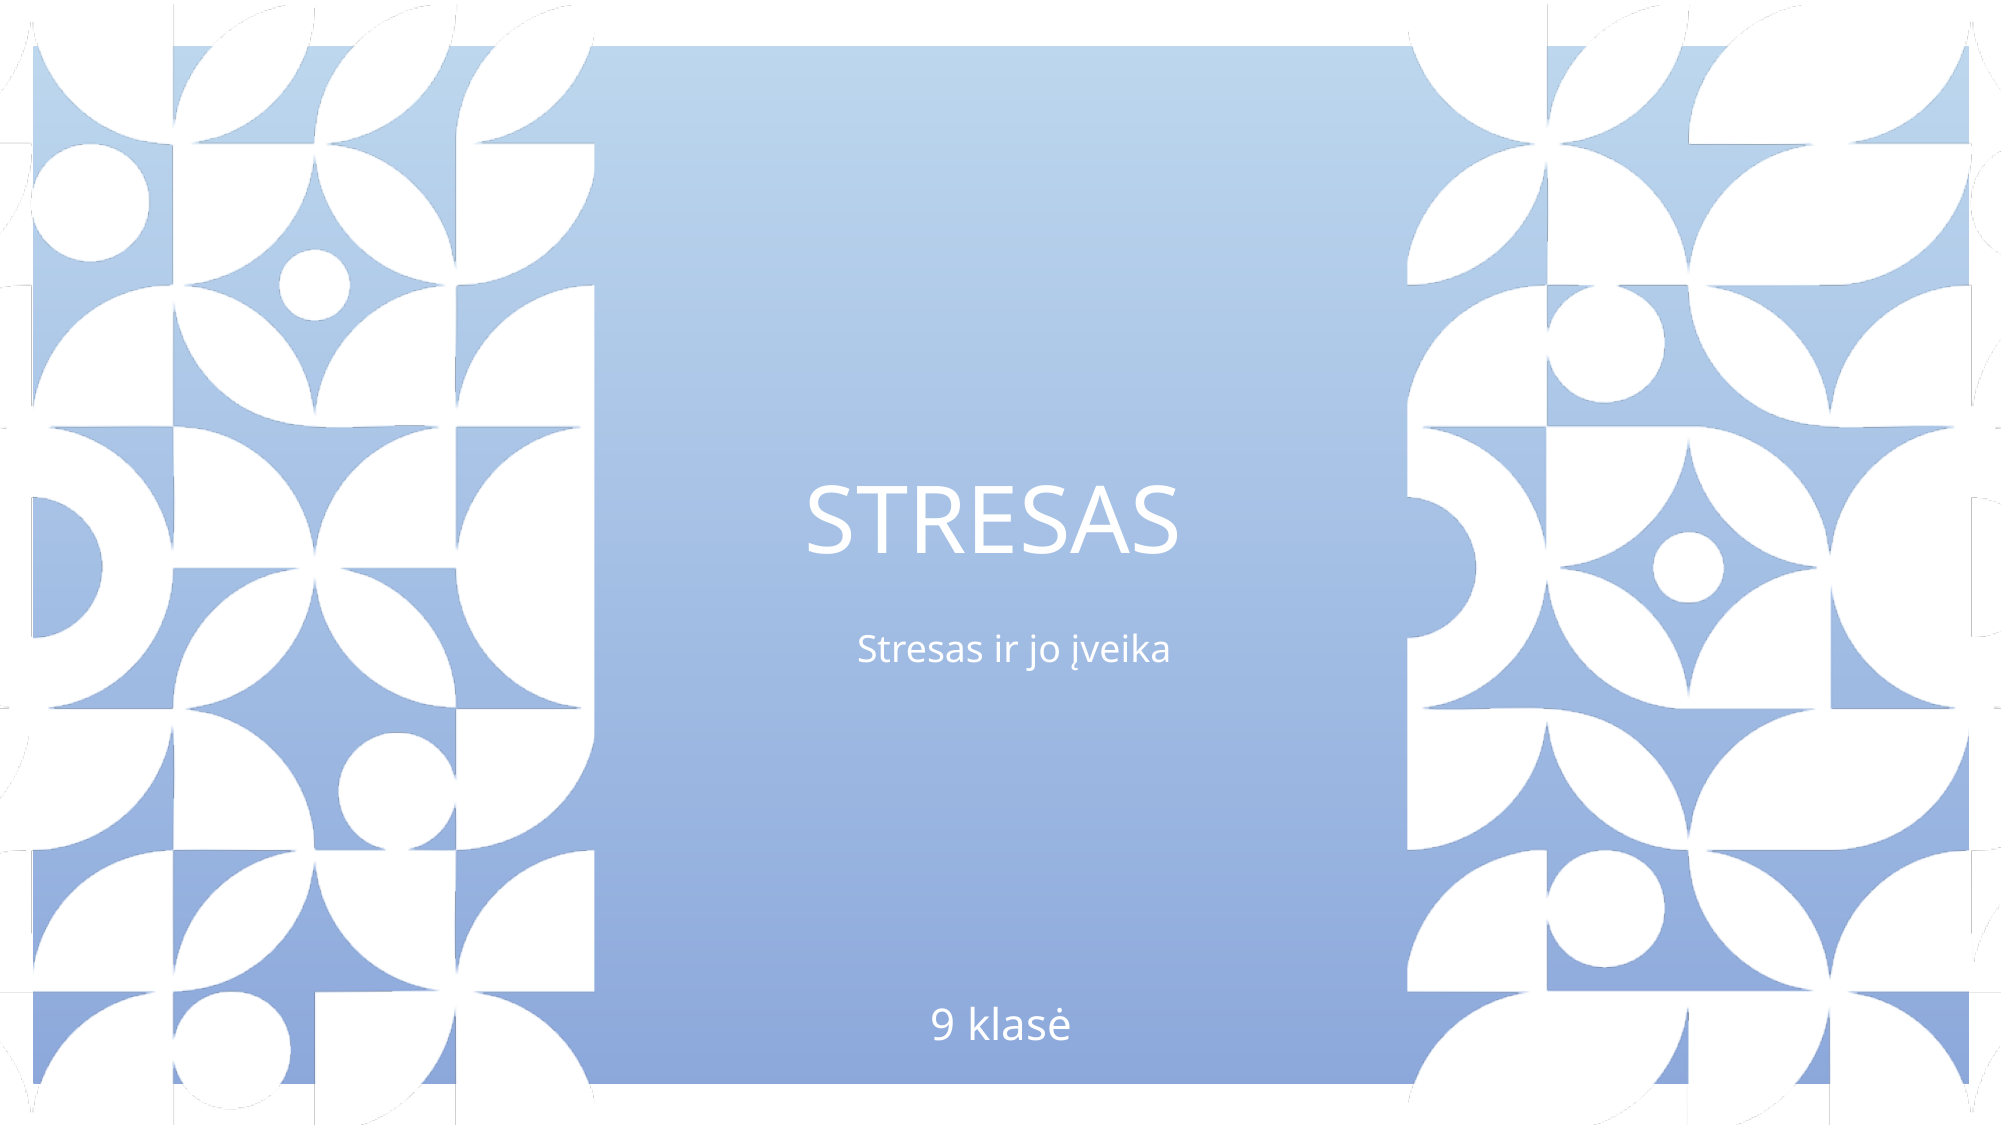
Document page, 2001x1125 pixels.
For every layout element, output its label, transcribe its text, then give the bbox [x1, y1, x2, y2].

picture [1407, 3, 2000, 1125]
text_box Stresas ir jo įveika [689, 624, 1340, 678]
picture [0, 3, 595, 1125]
text_box 9 klasė [923, 995, 1080, 1058]
text_box STRESAS [797, 452, 1272, 580]
text_box [595, 46, 1407, 1084]
